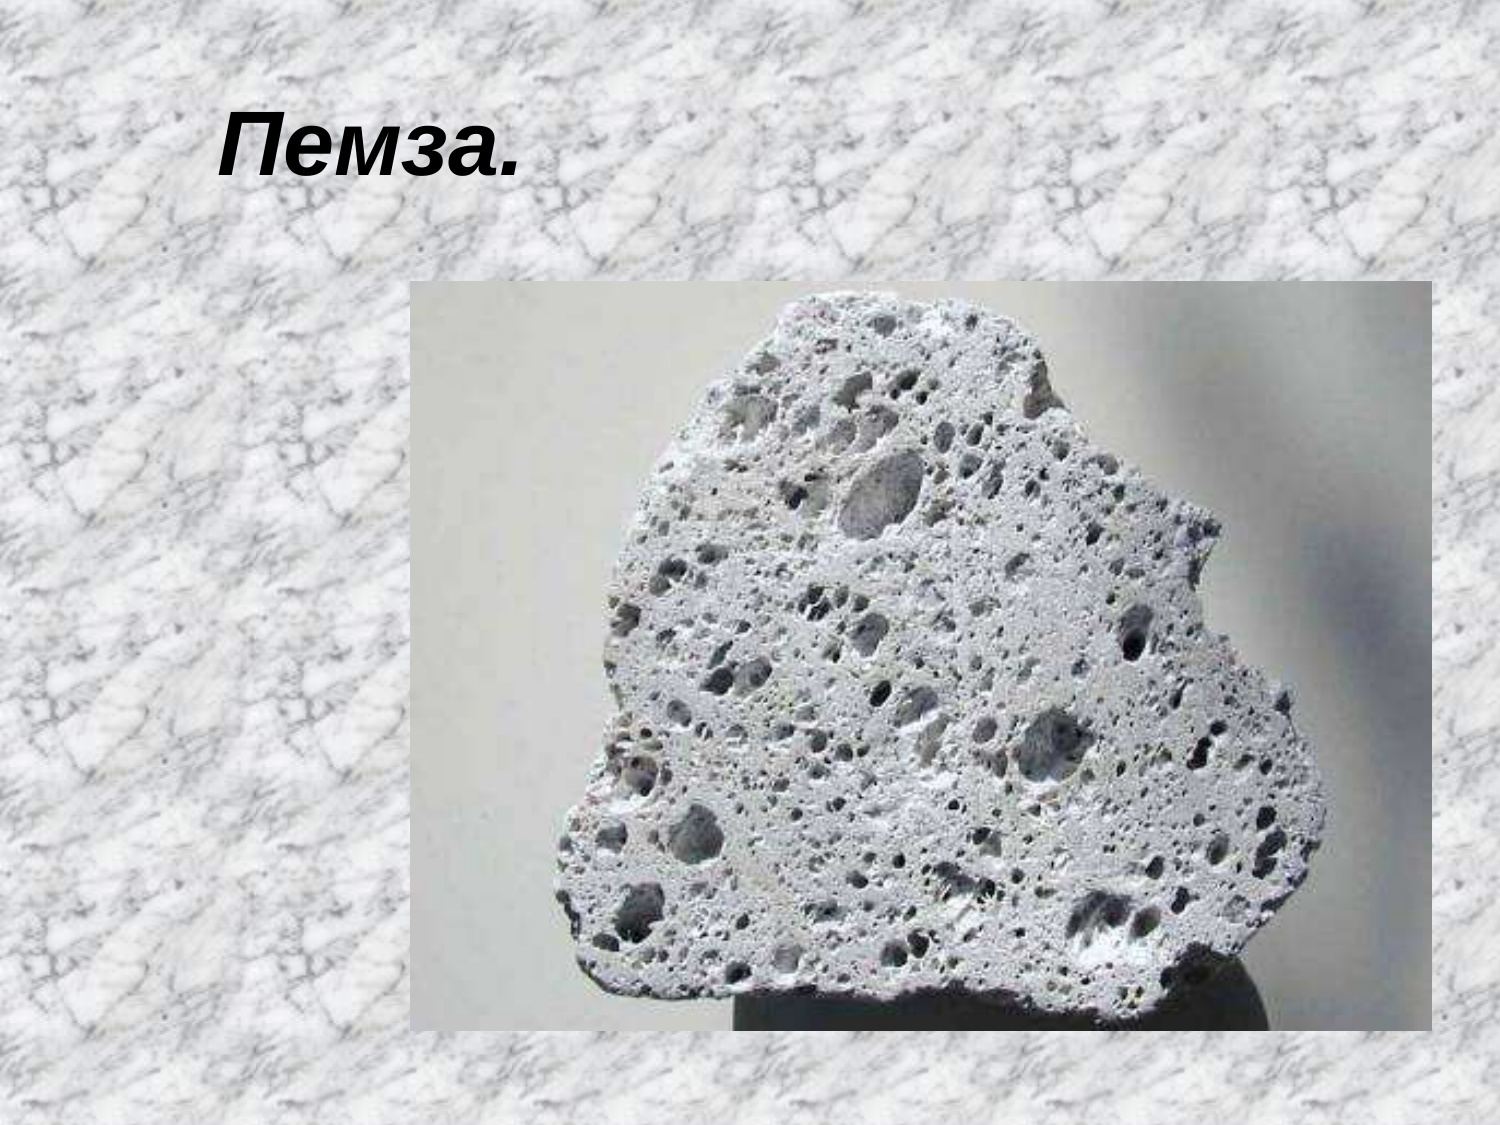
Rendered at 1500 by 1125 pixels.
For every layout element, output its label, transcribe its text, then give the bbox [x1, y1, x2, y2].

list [409, 280, 1433, 1031]
title Пемза. [74, 44, 669, 233]
picture [0, 0, 1500, 1125]
